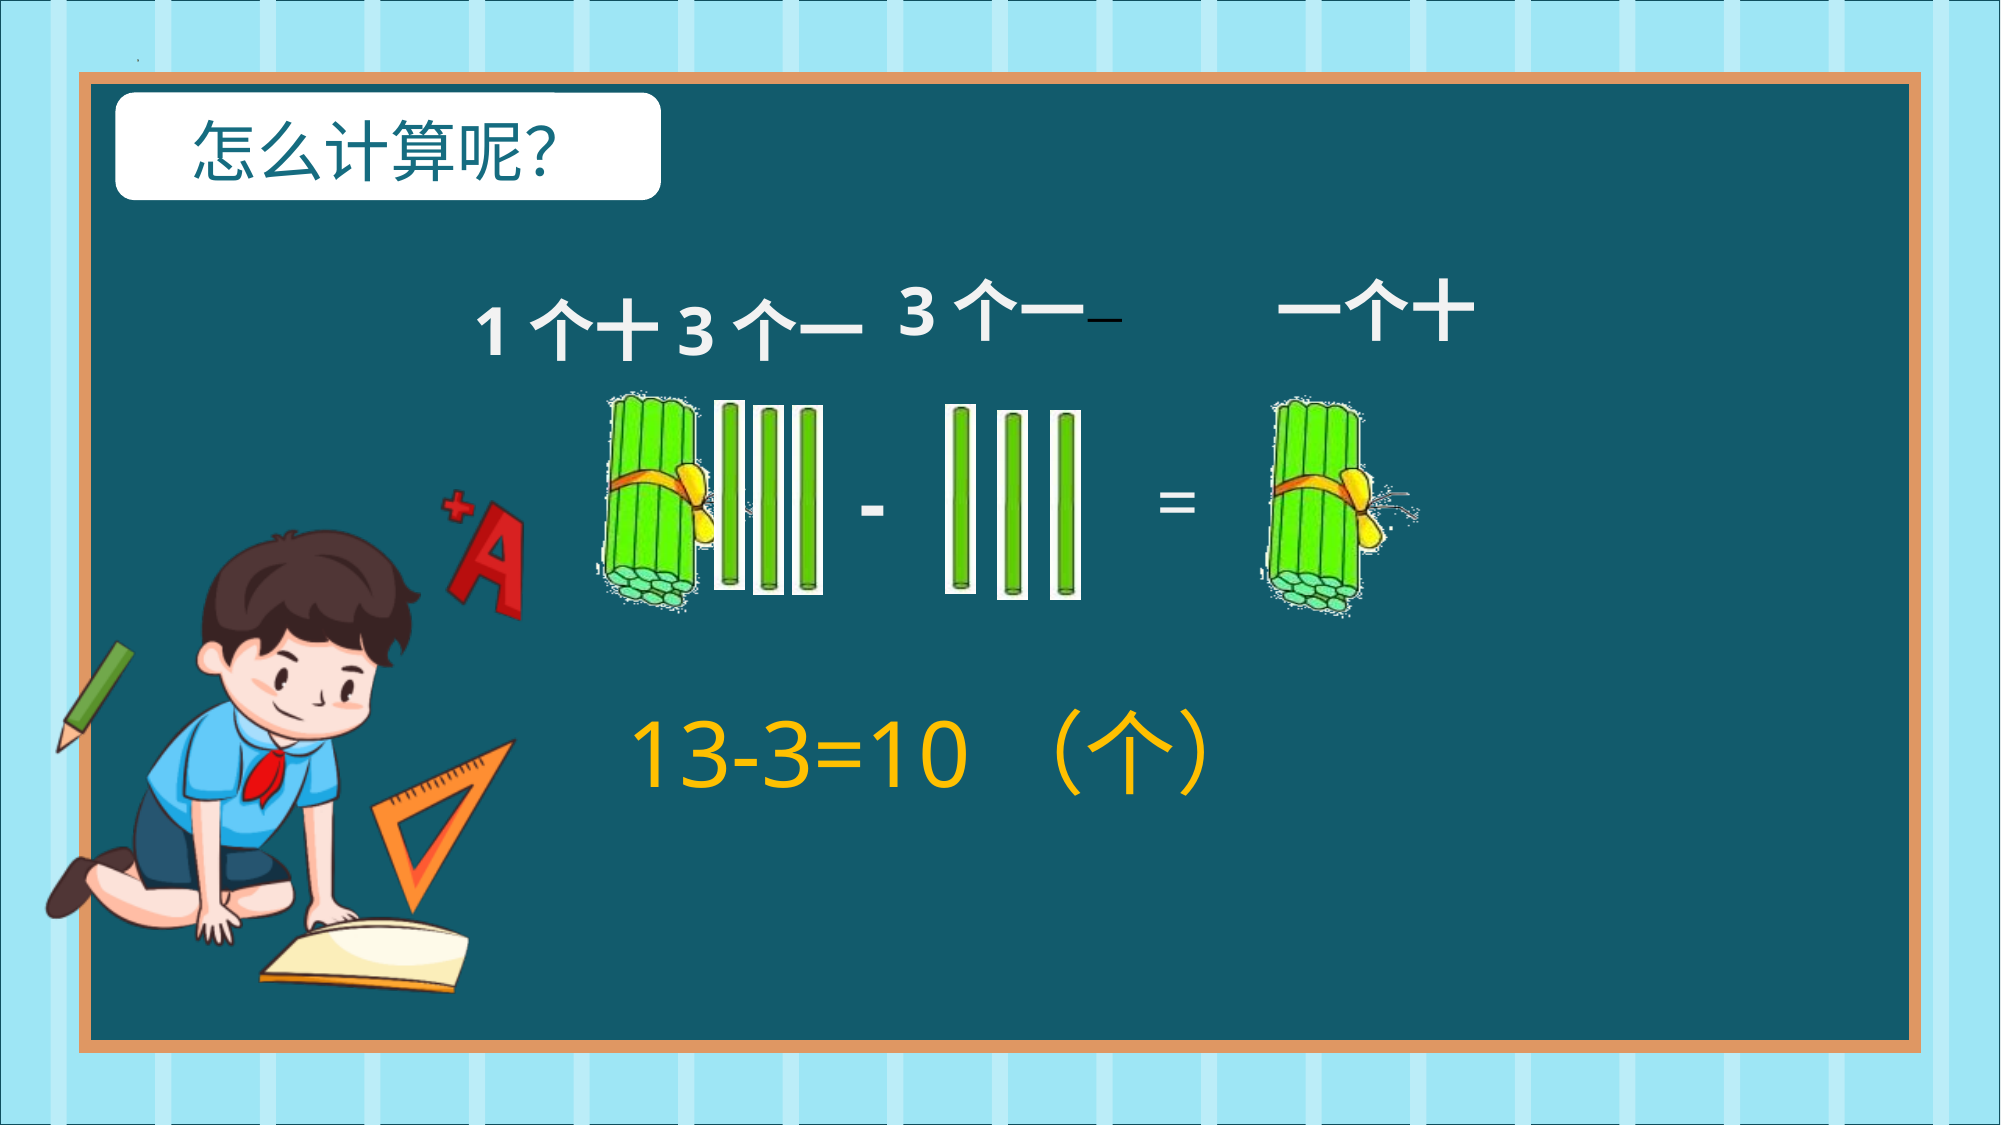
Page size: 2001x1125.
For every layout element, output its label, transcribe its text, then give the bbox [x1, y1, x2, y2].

picture [997, 410, 1028, 600]
text_box - [844, 442, 901, 558]
text_box 一个十 [1262, 260, 1493, 356]
picture [944, 404, 976, 595]
text_box [84, 77, 1916, 1048]
text_box = [1141, 447, 1230, 552]
picture [792, 405, 823, 596]
picture [1230, 381, 1427, 629]
text_box 1个十3个一 [459, 281, 928, 376]
picture [0, 376, 784, 1047]
picture [1050, 410, 1081, 600]
text_box 3个一一 [883, 260, 1139, 356]
text_box 13-3=10（个） [612, 688, 1508, 814]
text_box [116, 94, 660, 199]
